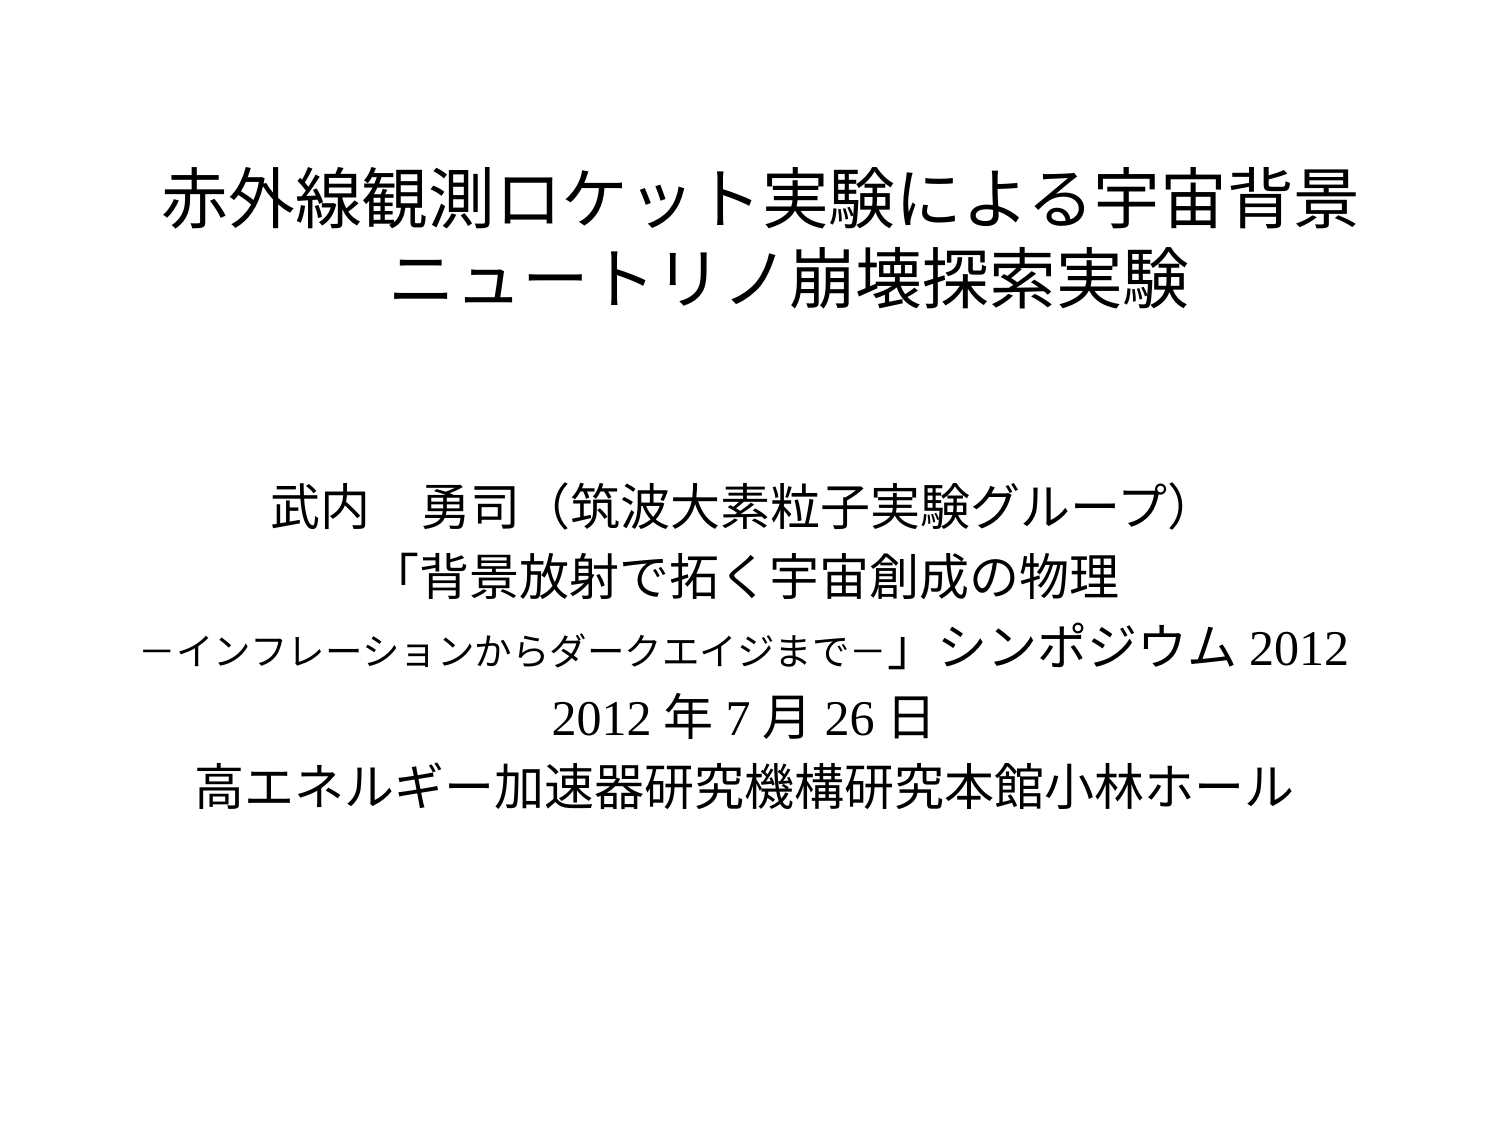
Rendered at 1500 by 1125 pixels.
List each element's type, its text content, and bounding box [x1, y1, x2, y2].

text_box 武内 勇司（筑波大素粒子実験グループ） 「背景放射で拓く宇宙創成の物理 －インフレーションからダークエイジまで－」シンポジウム2012 2012年7月26日 高エネルギー加速器研究機構研究本館小林ホール [88, 467, 1400, 870]
list 赤外線観測ロケット実験による宇宙背景ニュートリノ崩壊探索実験 [123, 149, 1399, 362]
